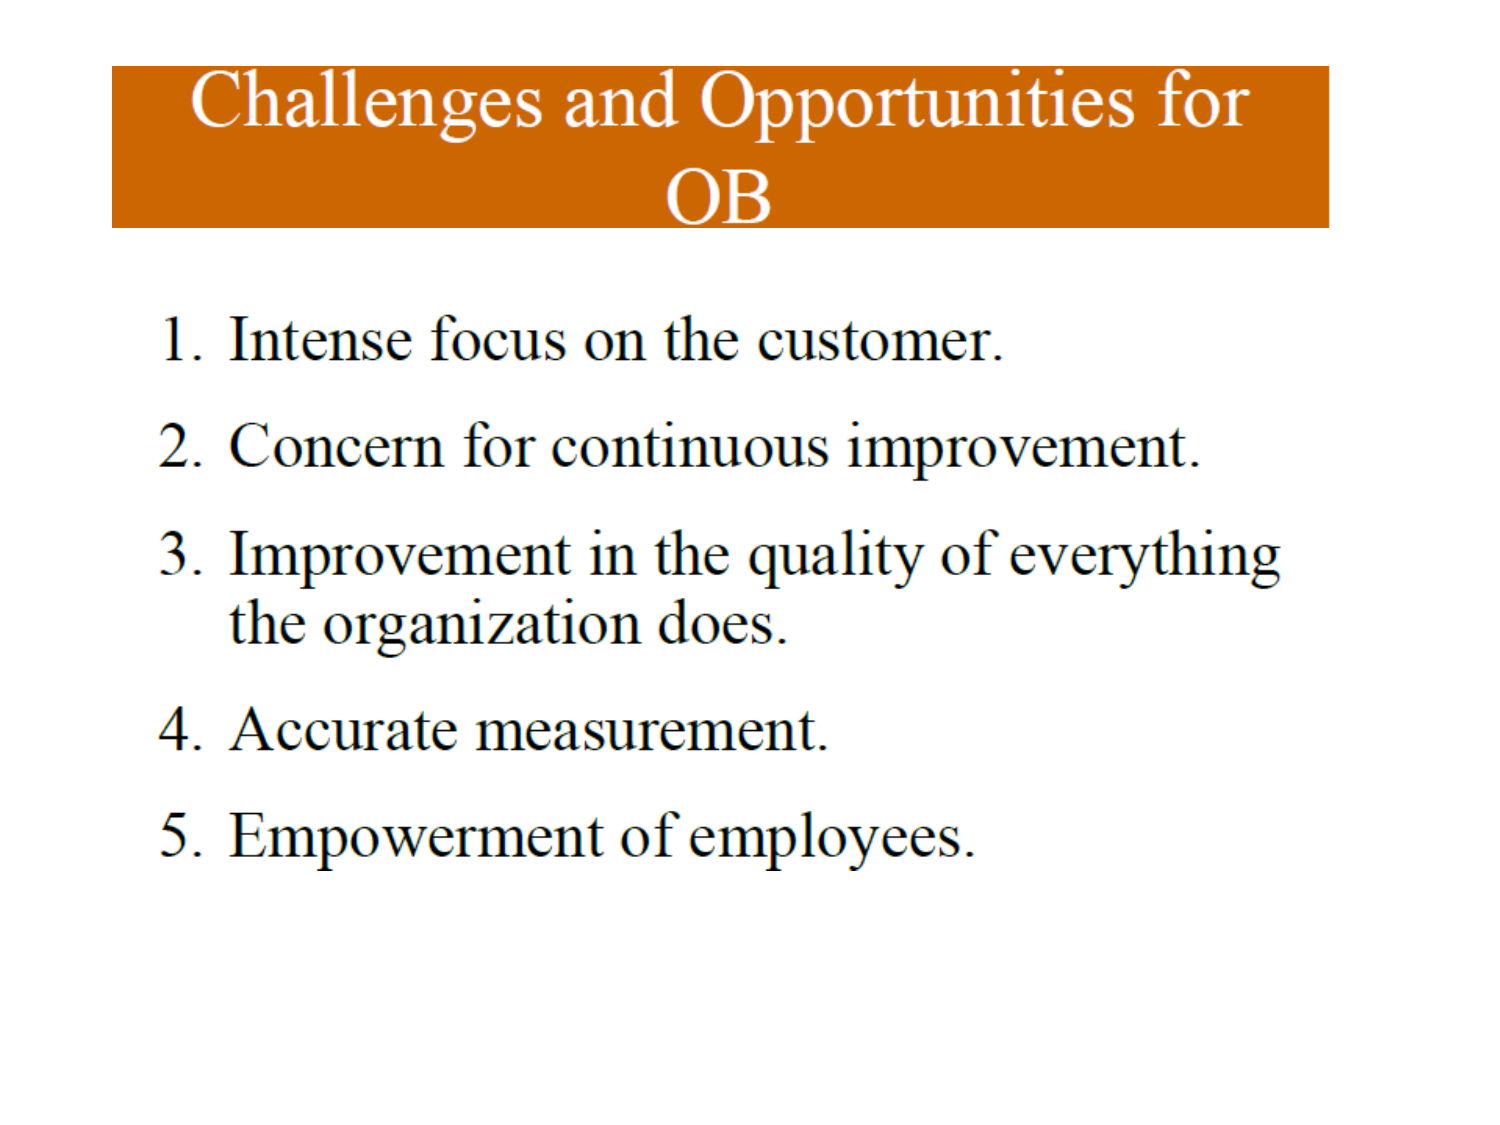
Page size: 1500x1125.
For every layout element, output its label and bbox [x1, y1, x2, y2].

picture [141, 254, 1359, 871]
picture [111, 66, 1332, 228]
